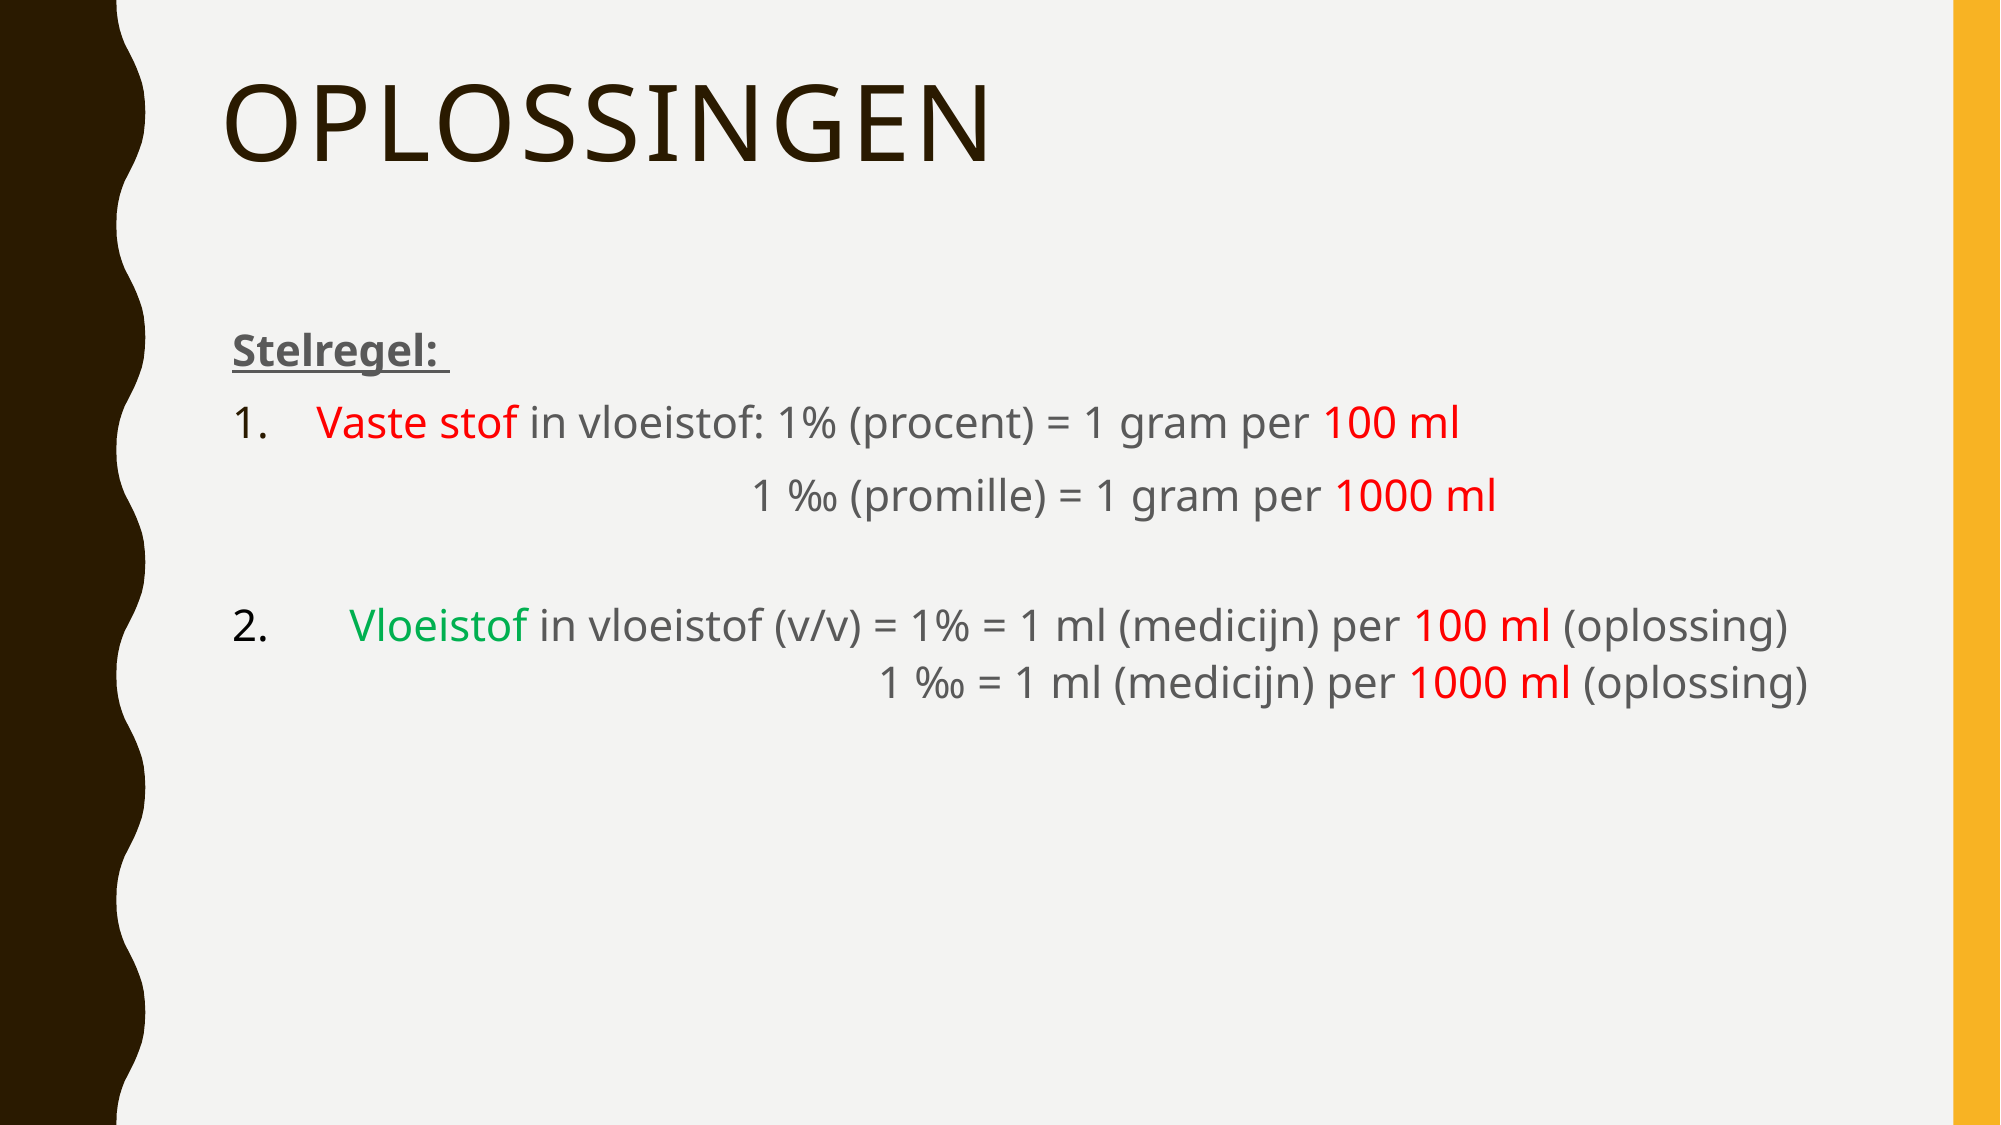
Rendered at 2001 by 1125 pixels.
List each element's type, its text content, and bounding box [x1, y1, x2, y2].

title Oplossingen [205, 62, 1875, 308]
list Stelregel: Vaste stof in vloeistof: 1% (procent) = 1 gram per 100 ml 1 ‰ (promille) = 1 gram per 1000 ml 2. Vloeistof in vloeistof (v/v) = 1% = 1 ml (medicijn) per 100 ml (oplossing) 1 ‰ = 1 ml (medicijn) per 1000 ml (oplossing) [217, 243, 1887, 1022]
